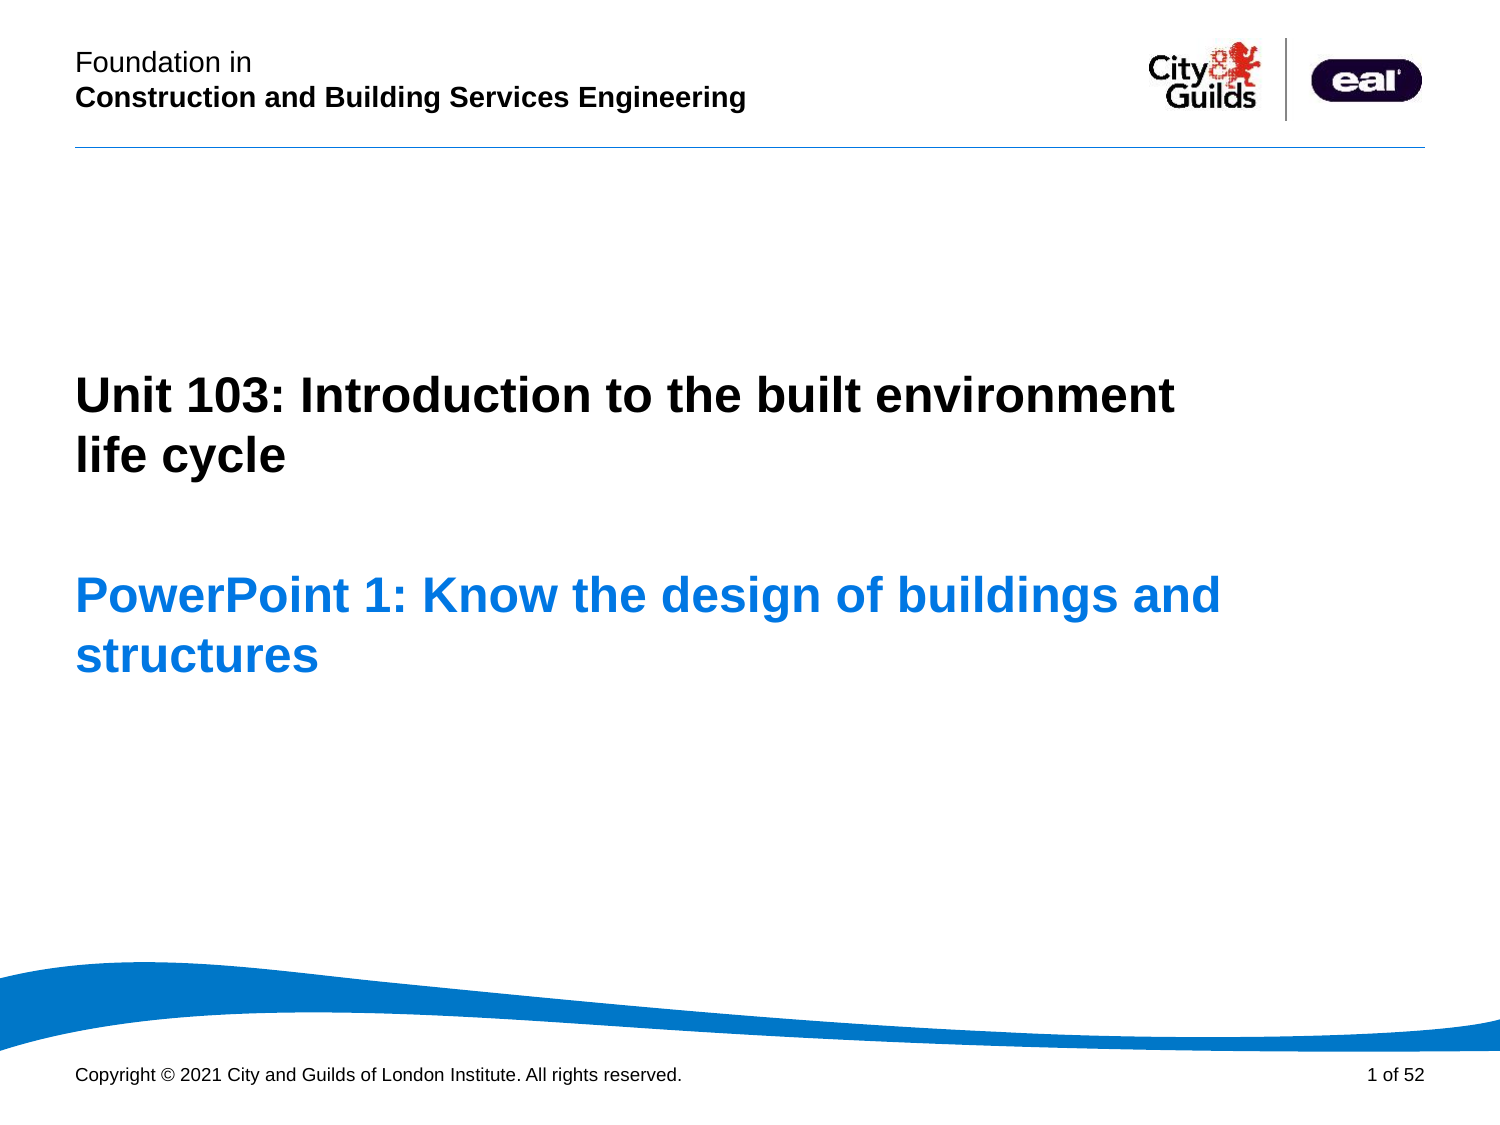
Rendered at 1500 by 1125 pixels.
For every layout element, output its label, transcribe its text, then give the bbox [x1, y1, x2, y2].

picture [1149, 38, 1422, 121]
list PowerPoint presentation [74, 224, 1426, 1006]
text_box Unit 103: Introduction to the built environment life cycle [75, 362, 1388, 484]
title PowerPoint 1: Know the design of buildings and structures [74, 562, 1413, 896]
